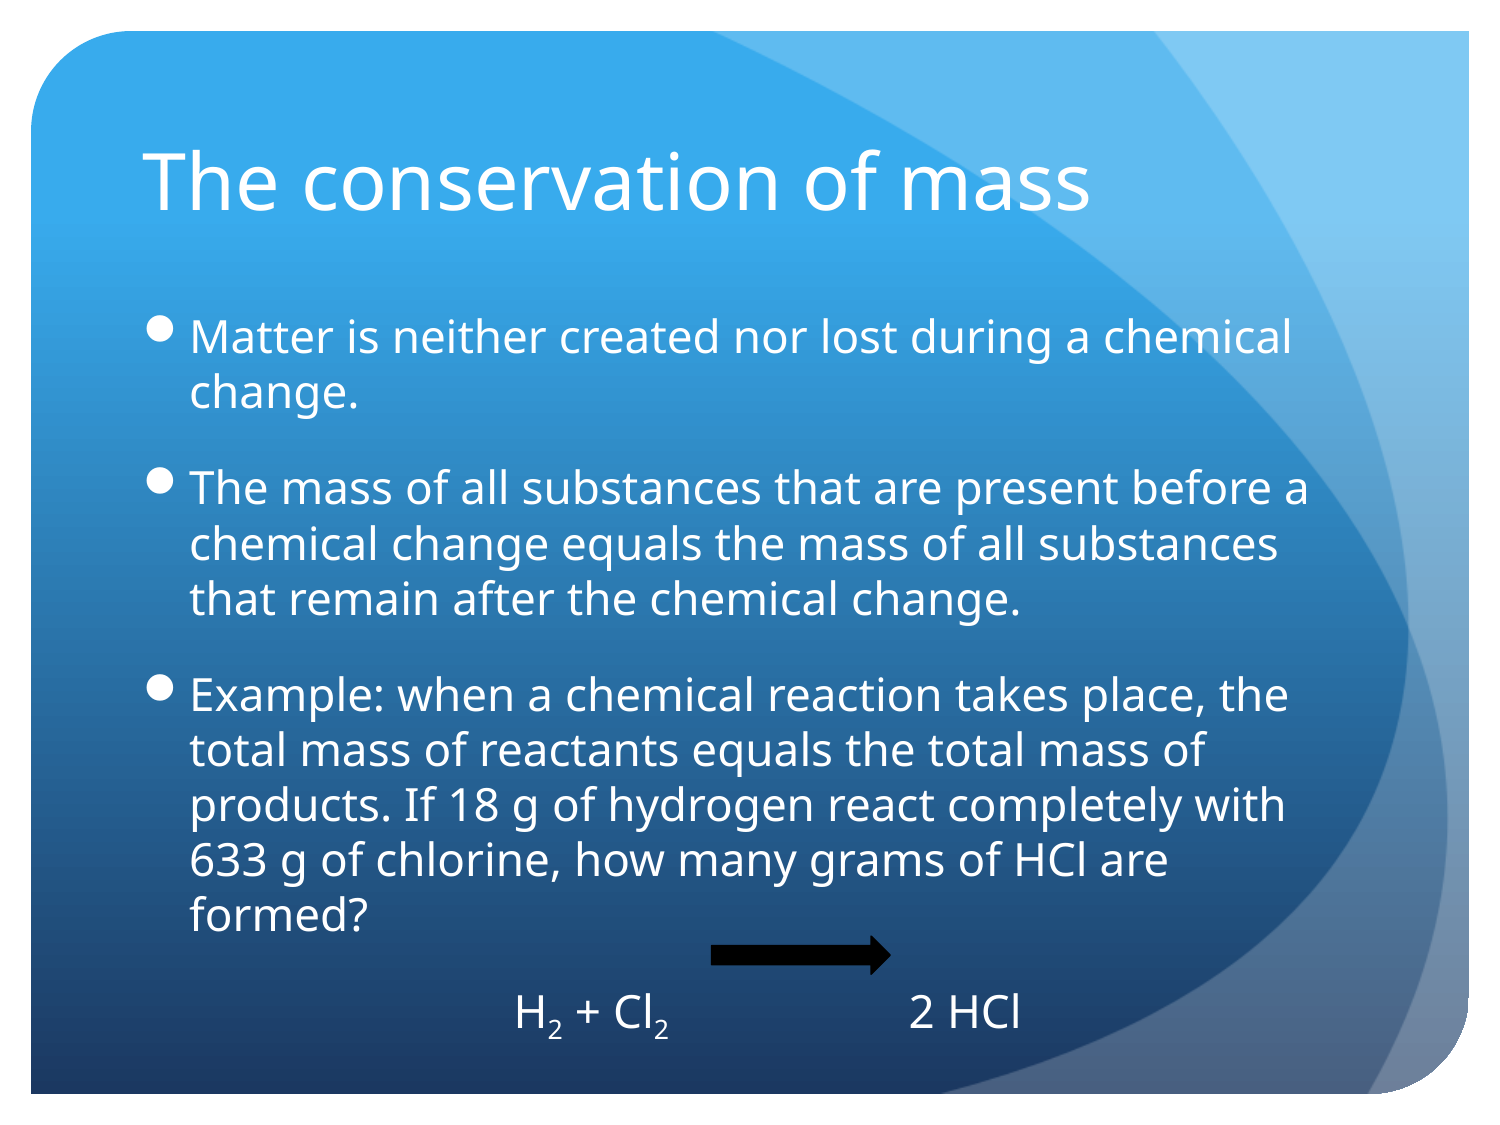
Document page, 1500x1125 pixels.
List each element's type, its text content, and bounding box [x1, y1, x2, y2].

picture [24, 30, 1473, 1094]
title The conservation of mass [127, 62, 1372, 234]
list Matter is neither created nor lost during a chemical change. The mass of all substances that are present before a chemical change equals the mass of all substances that remain after the chemical change. Example: when a chemical reaction takes place, the total mass of reactants equals the total mass of products. If 18 g of hydrogen react completely with 633 g of chlorine, how many grams of HCl are formed? H2 + Cl2 2 HCl [127, 299, 1372, 1061]
text_box [710, 935, 891, 975]
